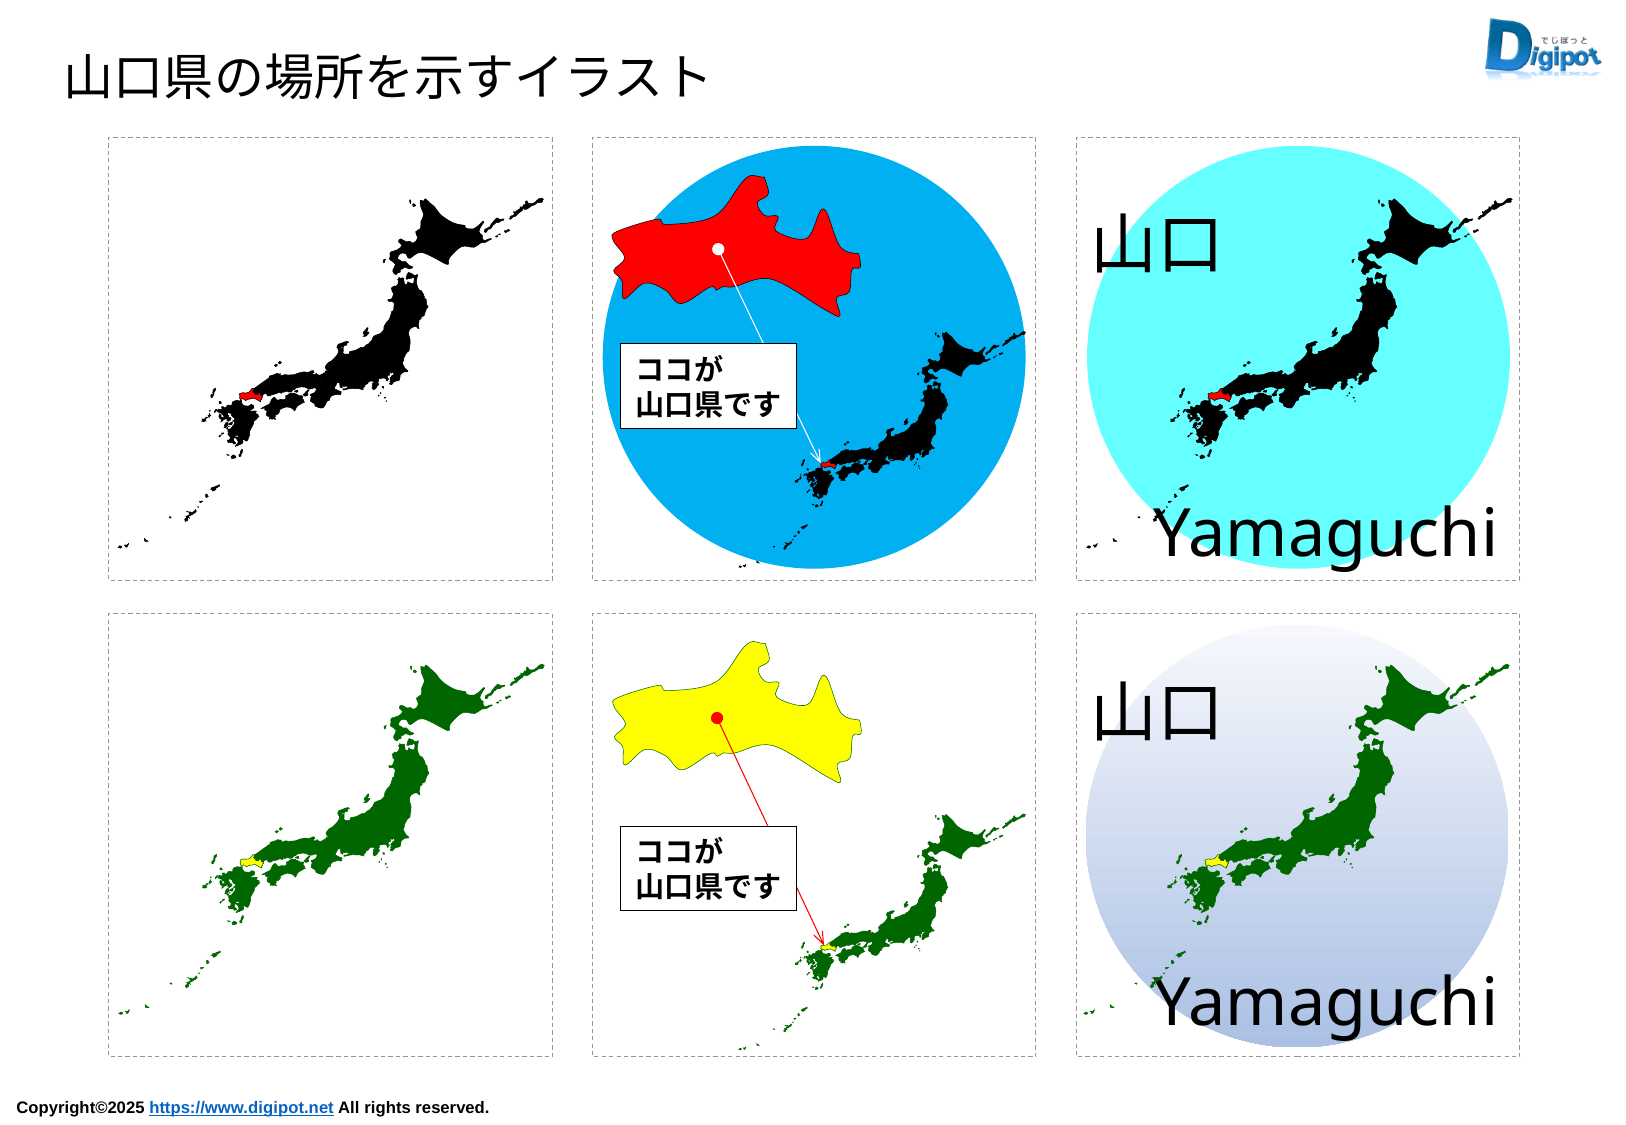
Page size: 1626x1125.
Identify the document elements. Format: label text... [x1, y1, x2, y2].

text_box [1074, 145, 1520, 579]
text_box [612, 641, 1026, 1050]
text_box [117, 198, 544, 549]
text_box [1074, 624, 1520, 1048]
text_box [602, 145, 1026, 569]
text_box 山口県の場所を示すイラスト [49, 38, 728, 113]
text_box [118, 664, 545, 1015]
picture [1485, 18, 1602, 82]
